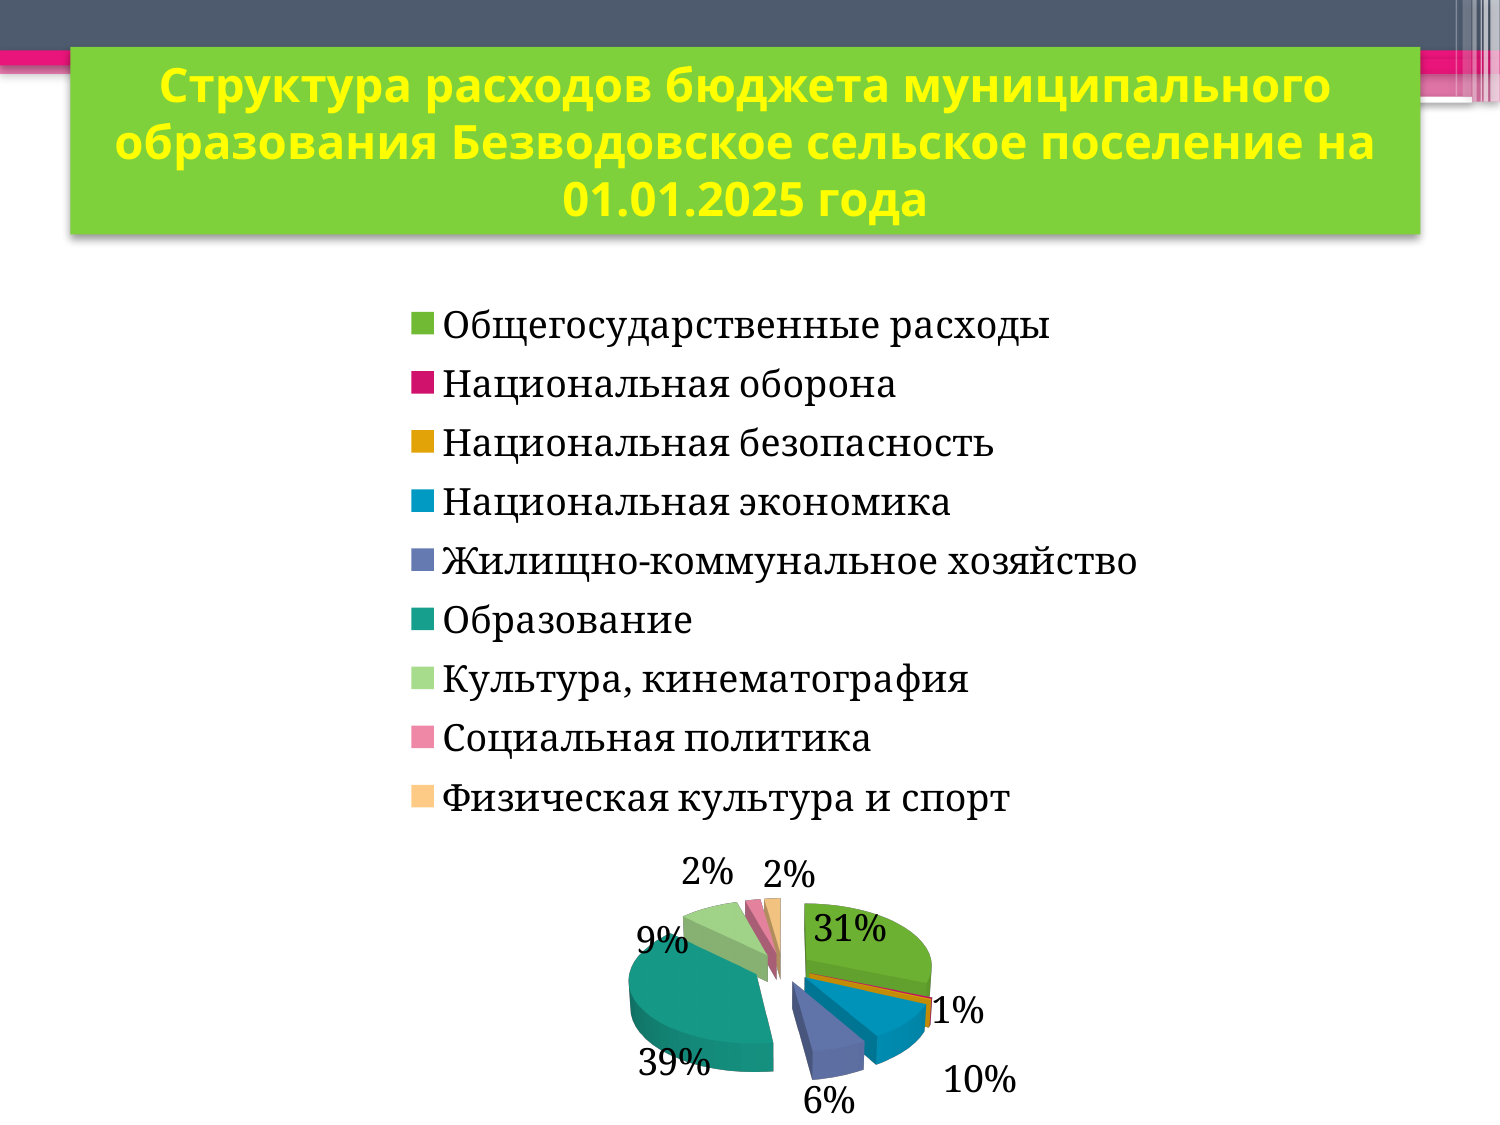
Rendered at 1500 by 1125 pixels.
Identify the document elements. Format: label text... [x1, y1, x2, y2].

chart [100, 278, 1451, 1125]
title Структура расходов бюджета муниципального образования Безводовское сельское поселение на 01.01.2025 года [70, 46, 1421, 235]
